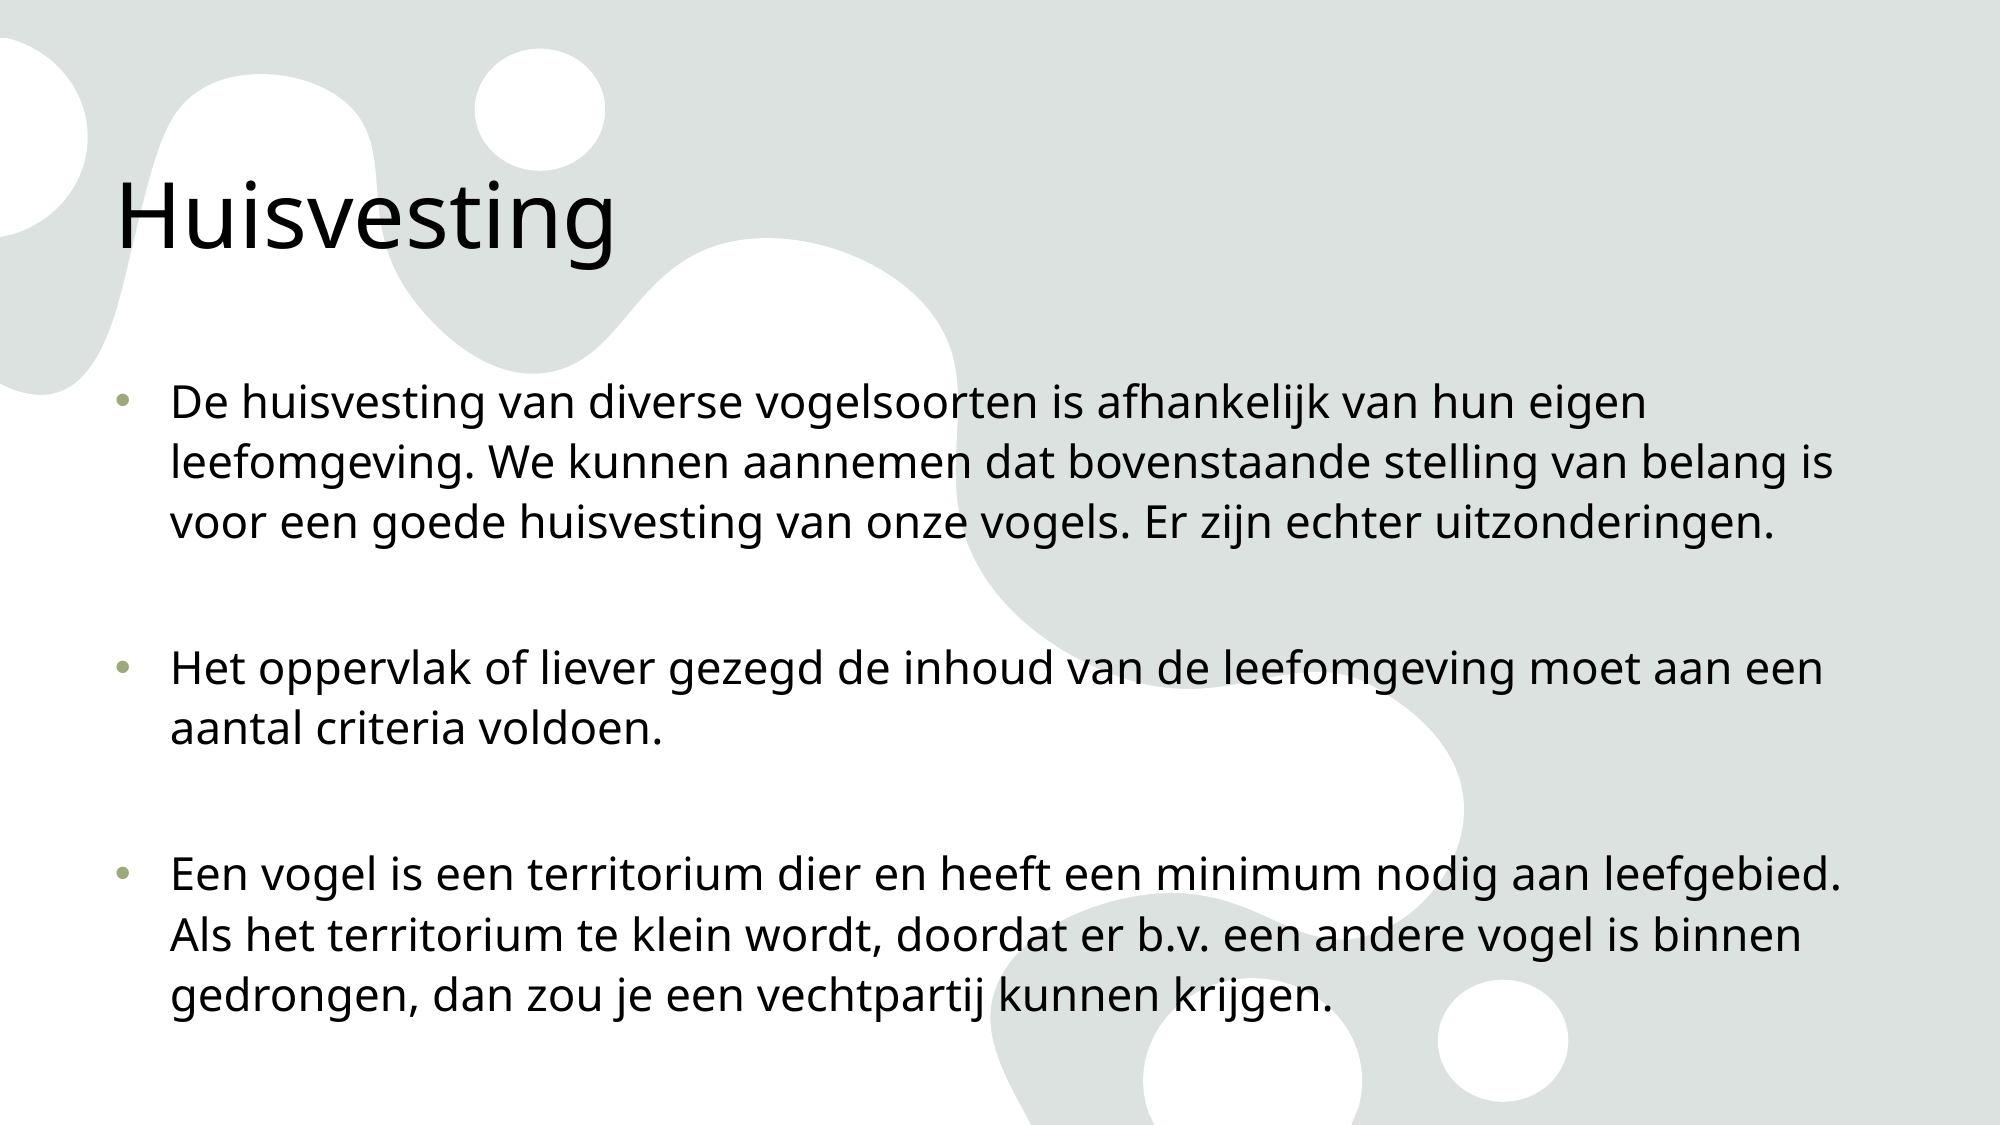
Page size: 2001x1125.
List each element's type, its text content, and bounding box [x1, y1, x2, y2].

list De huisvesting van diverse vogelsoorten is afhankelijk van hun eigen leefomgeving. We kunnen aannemen dat bovenstaande stelling van belang is voor een goede huisvesting van onze vogels. Er zijn echter uitzonderingen. Het oppervlak of liever gezegd de inhoud van de leefomgeving moet aan een aantal criteria voldoen. Een vogel is een territorium dier en heeft een minimum nodig aan leefgebied. Als het territorium te klein wordt, doordat er b.v. een andere vogel is binnen gedrongen, dan zou je een vechtpartij kunnen krijgen. [99, 308, 1900, 1089]
title Huisvesting [99, 57, 1900, 275]
